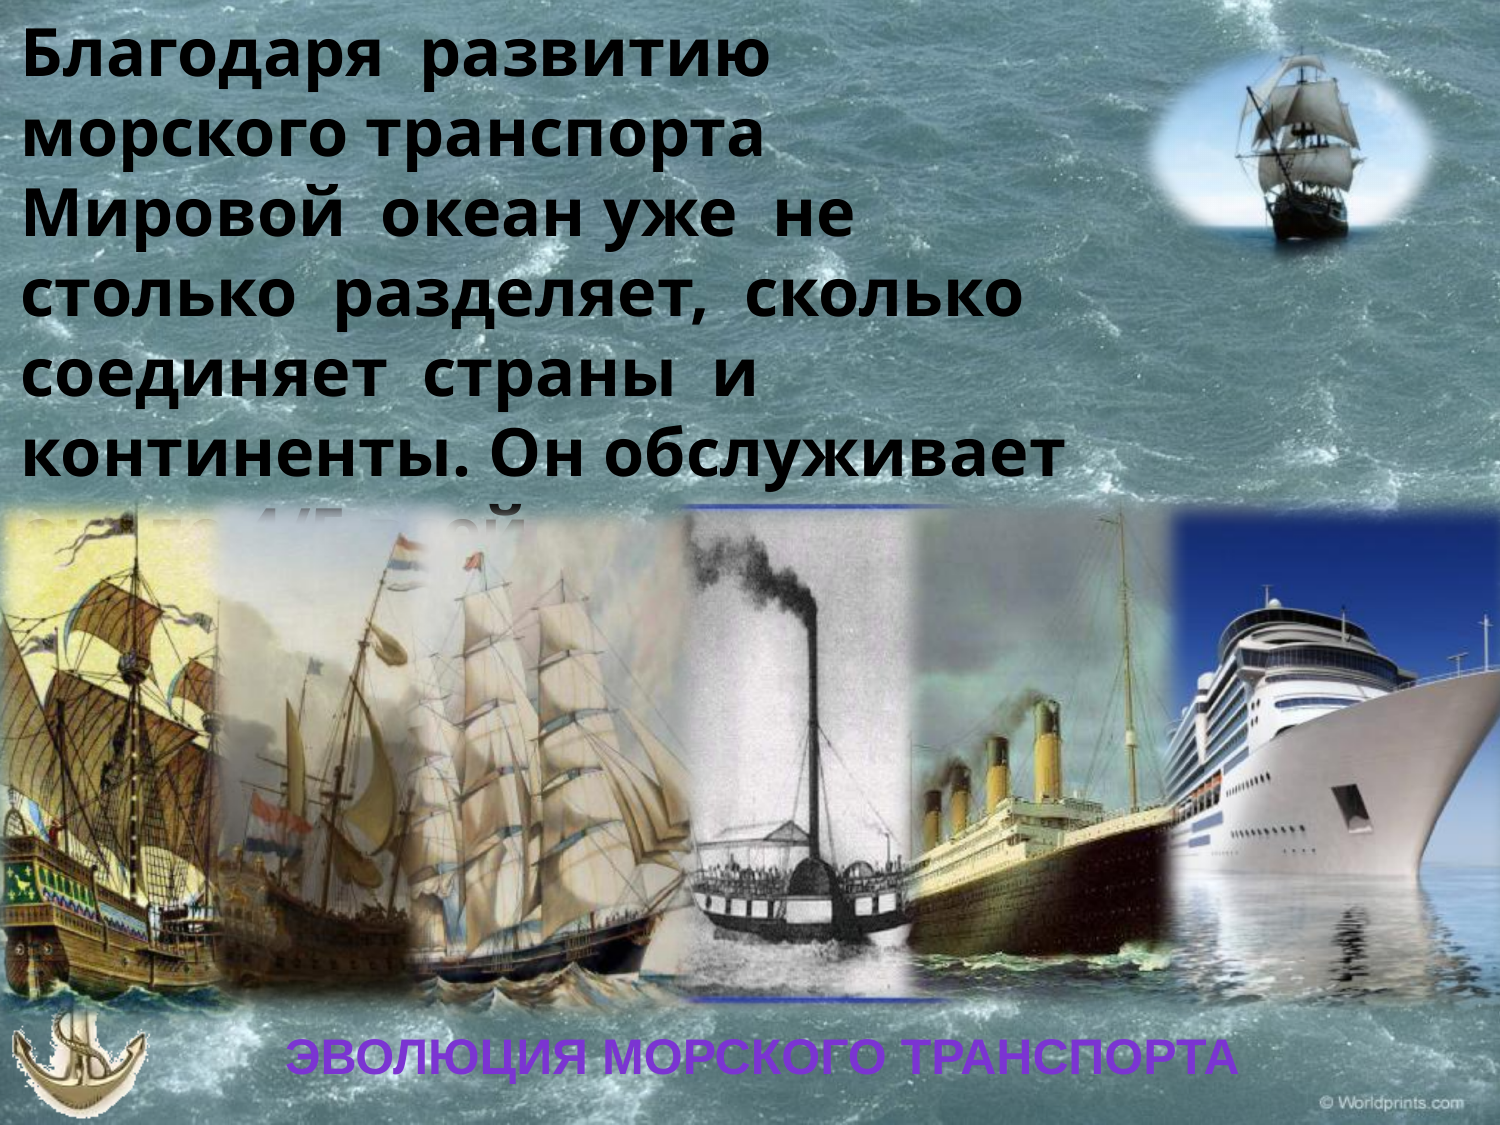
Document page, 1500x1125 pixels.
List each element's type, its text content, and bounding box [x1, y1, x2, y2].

text_box Благодаря развитию морского транспорта Мировой океан уже не столько разделяет, сколько соединяет страны и континенты. Он обслуживает около 4/5 всей международной торговли. [6, 2, 1117, 495]
picture [0, 485, 1500, 1125]
text_box Эволюция морского транспорта [270, 1025, 1255, 1092]
picture [1153, 54, 1428, 252]
